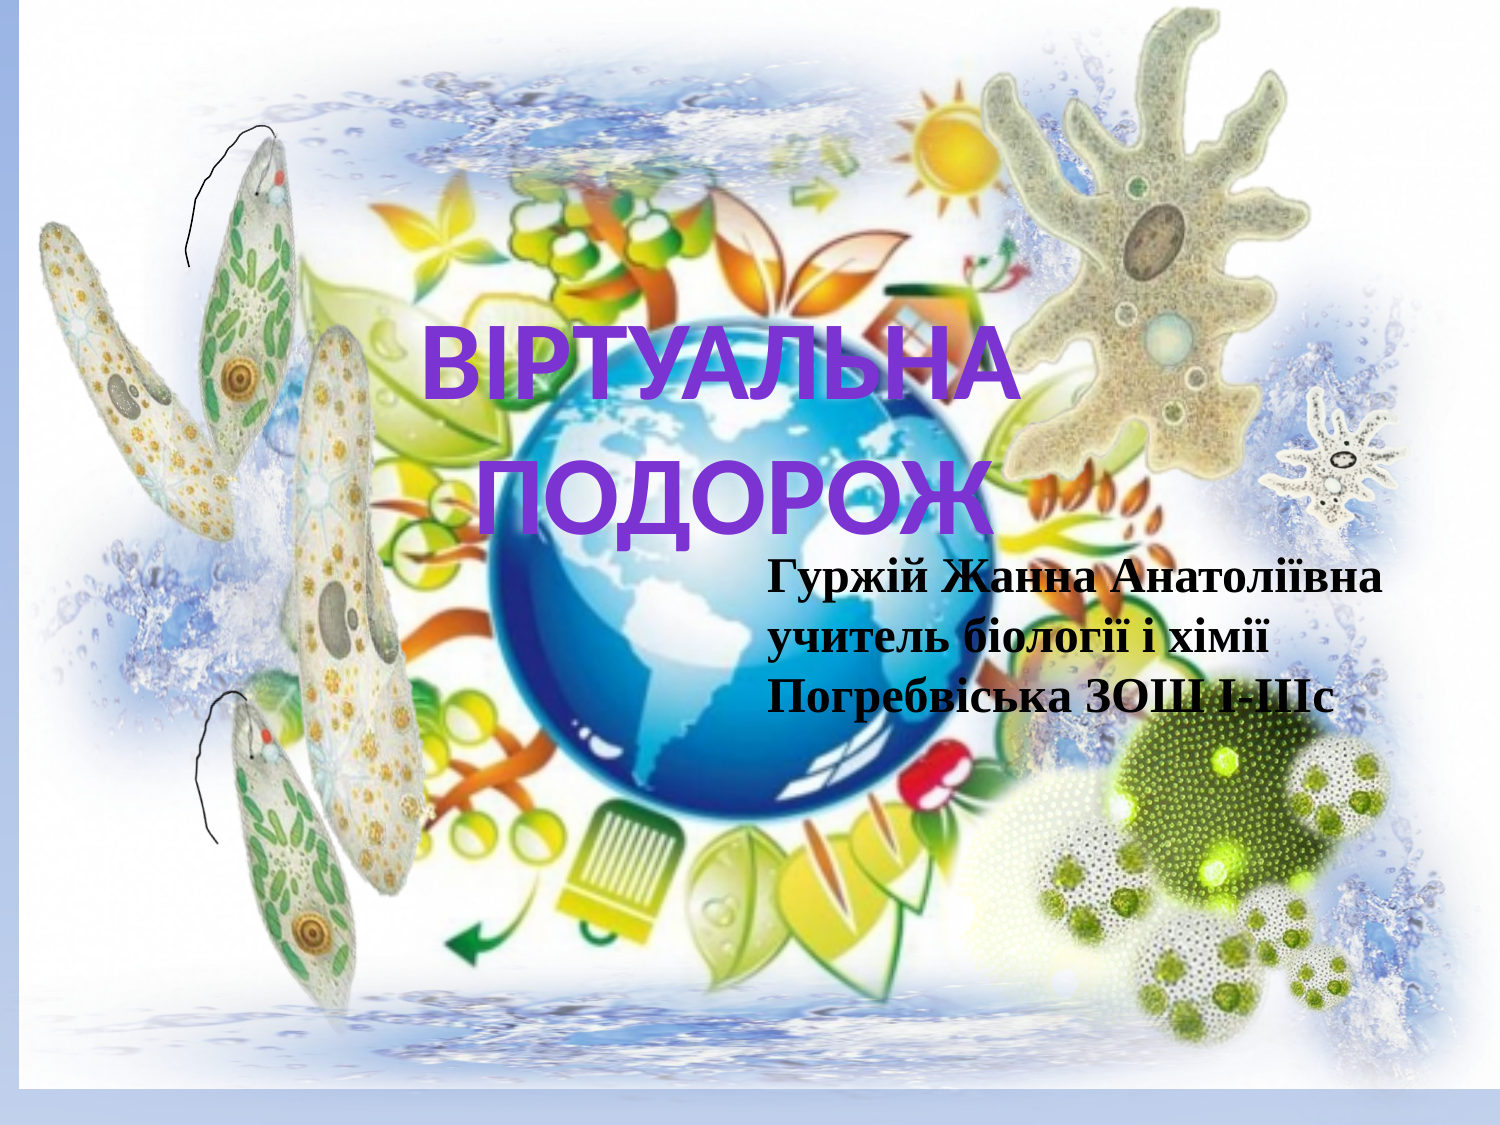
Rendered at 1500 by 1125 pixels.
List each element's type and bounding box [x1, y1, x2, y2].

picture [825, 630, 831, 651]
picture [794, 681, 800, 711]
picture [821, 690, 828, 711]
text_box [926, 0, 1463, 1061]
picture [896, 690, 901, 699]
picture [773, 681, 779, 711]
picture [836, 690, 841, 711]
picture [907, 690, 912, 710]
picture [0, 0, 1500, 1125]
picture [809, 690, 815, 710]
picture [919, 690, 925, 710]
text_box [0, 113, 432, 1071]
picture [859, 630, 864, 651]
picture [838, 630, 844, 651]
